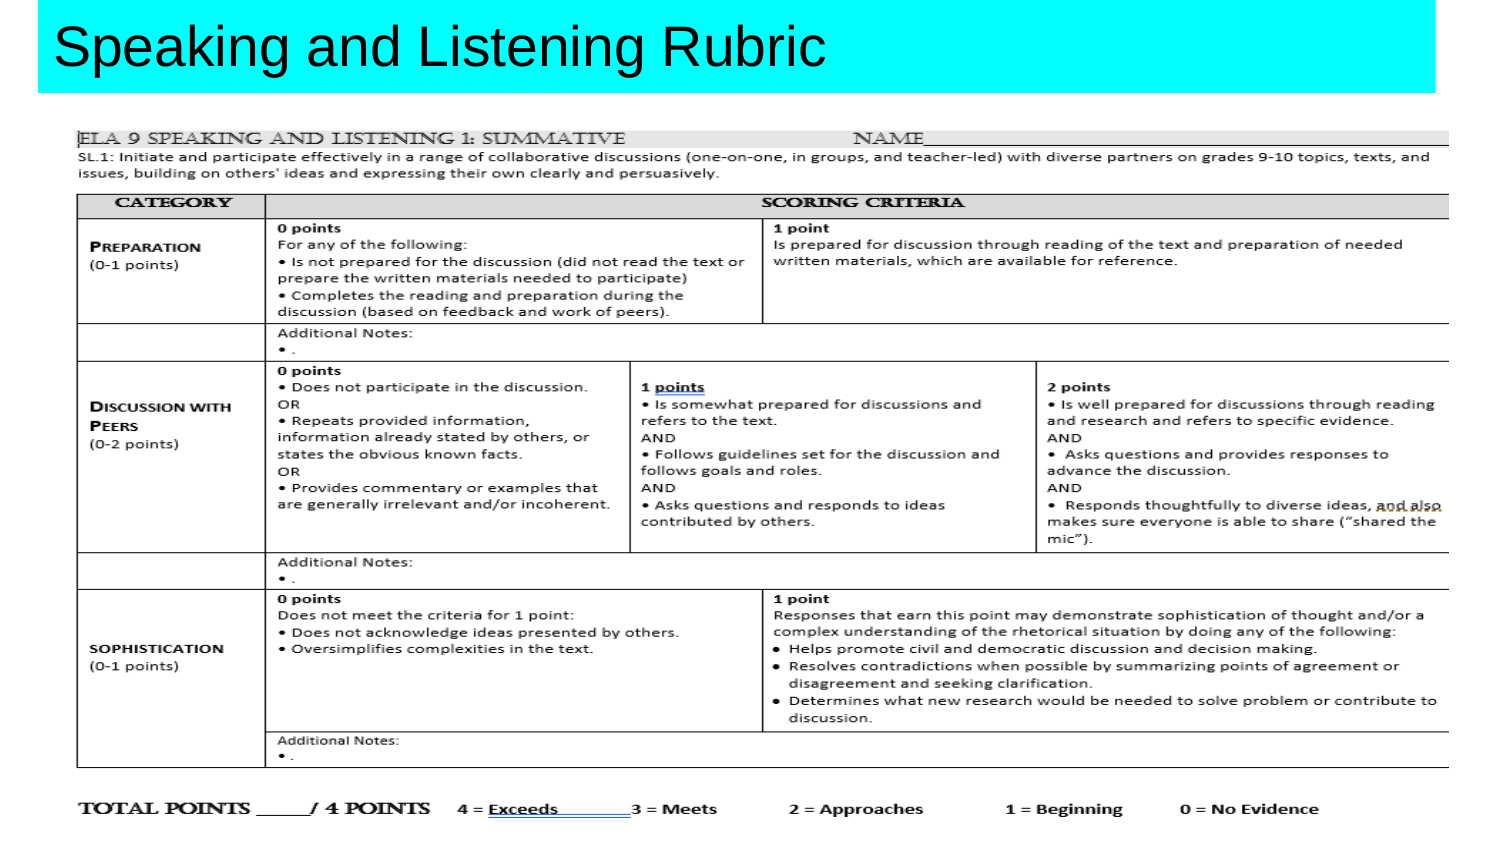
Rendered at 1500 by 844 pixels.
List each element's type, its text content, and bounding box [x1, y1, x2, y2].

picture [24, 93, 1450, 819]
title Speaking and Listening Rubric [38, 0, 1436, 92]
